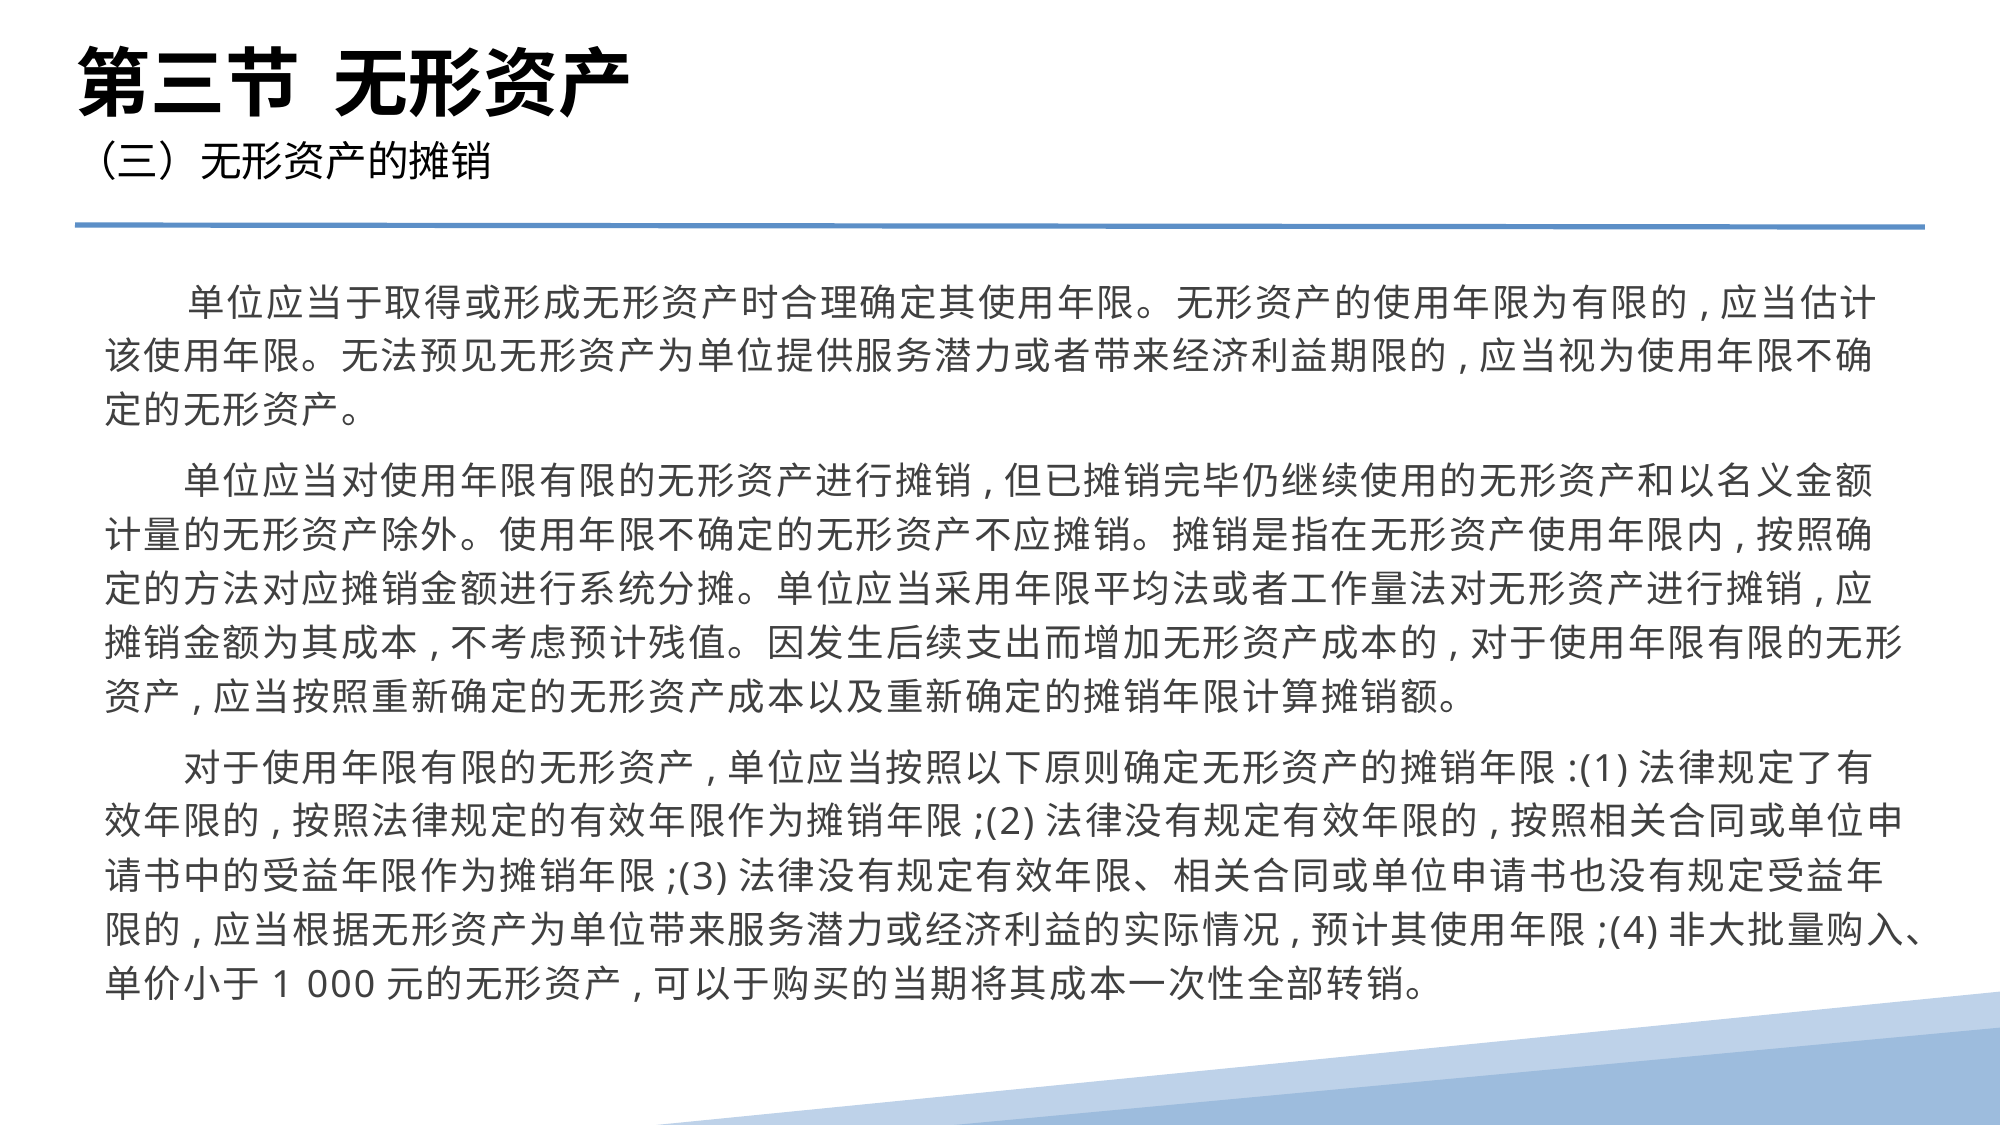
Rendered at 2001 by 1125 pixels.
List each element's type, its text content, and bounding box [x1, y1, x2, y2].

text_box 第三节 无形资产 [75, 24, 1925, 124]
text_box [74, 224, 1925, 228]
text_box （三）无形资产的摊销 [75, 124, 1925, 200]
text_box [656, 991, 2000, 1125]
text_box 单位应当于取得或形成无形资产时合理确定其使用年限。无形资产的使用年限为有限的,应当估计该使用年限。无法预见无形资产为单位提供服务潜力或者带来经济利益期限的,应当视为使用年限不确定的无形资产。 单位应当对使用年限有限的无形资产进行摊销,但已摊销完毕仍继续使用的无形资产和以名义金额计量的无形资产除外。使用年限不确定的无形资产不应摊销。摊销是指在无形资产使用年限内,按照确定的方法对应摊销金额进行系统分摊。单位应当采用年限平均法或者工作量法对无形资产进行摊销,应摊销金额为其成本,不考虑预计残值。因发生后续支出而增加无形资产成本的,对于使用年限有限的无形资产,应当按照重新确定的无形资产成本以及重新确定的摊销年限计算摊销额。 对于使用年限有限的无形资产,单位应当按照以下原则确定无形资产的摊销年限:(1)法律规定了有效年限的,按照法律规定的有效年限作为摊销年限;(2)法律没有规定有效年限的,按照相关合同或单位申请书中的受益年限作为摊销年限;(3)法律没有规定有效年限、相关合同或单位申请书也没有规定受益年限的,应当根据无形资产为单位带来服务潜力或经济利益的实际情况,预计其使用年限;(4)非大批量购入、单价小于1 000元的无形资产,可以于购买的当期将其成本一次性全部转销。 [93, 252, 1925, 1022]
